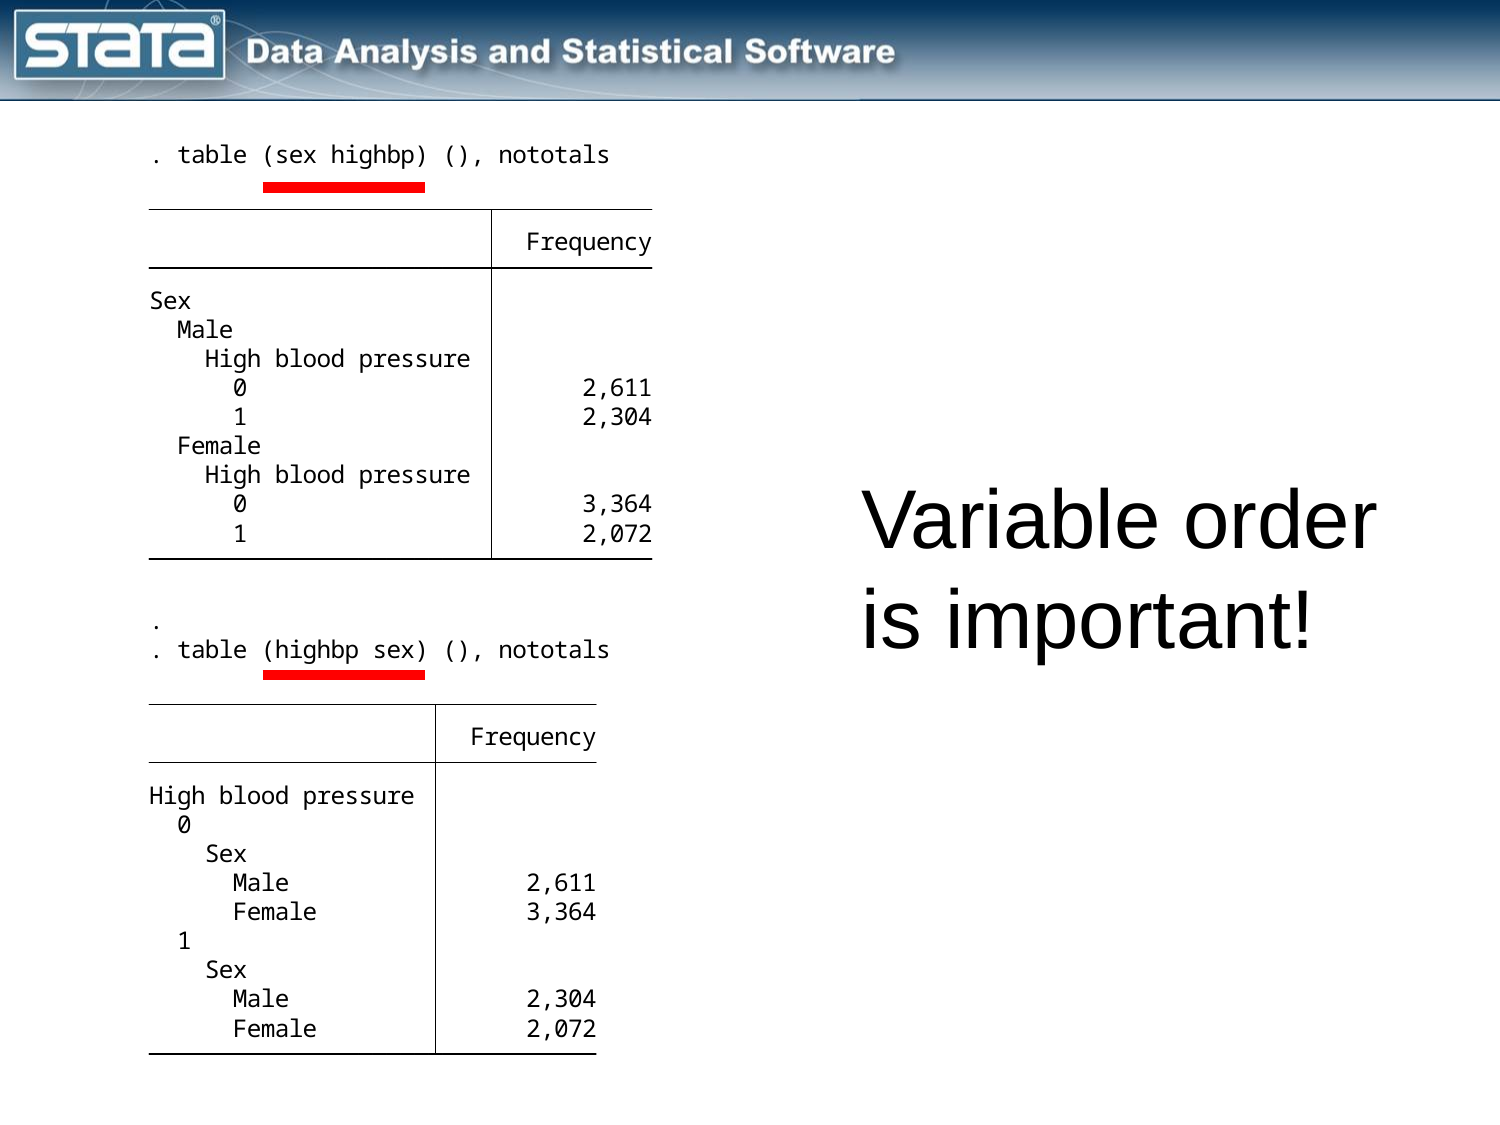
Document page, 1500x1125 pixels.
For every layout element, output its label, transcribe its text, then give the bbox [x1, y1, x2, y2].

picture [0, 0, 1500, 102]
text_box Variable order is important! [846, 458, 1417, 673]
picture [137, 137, 713, 1070]
